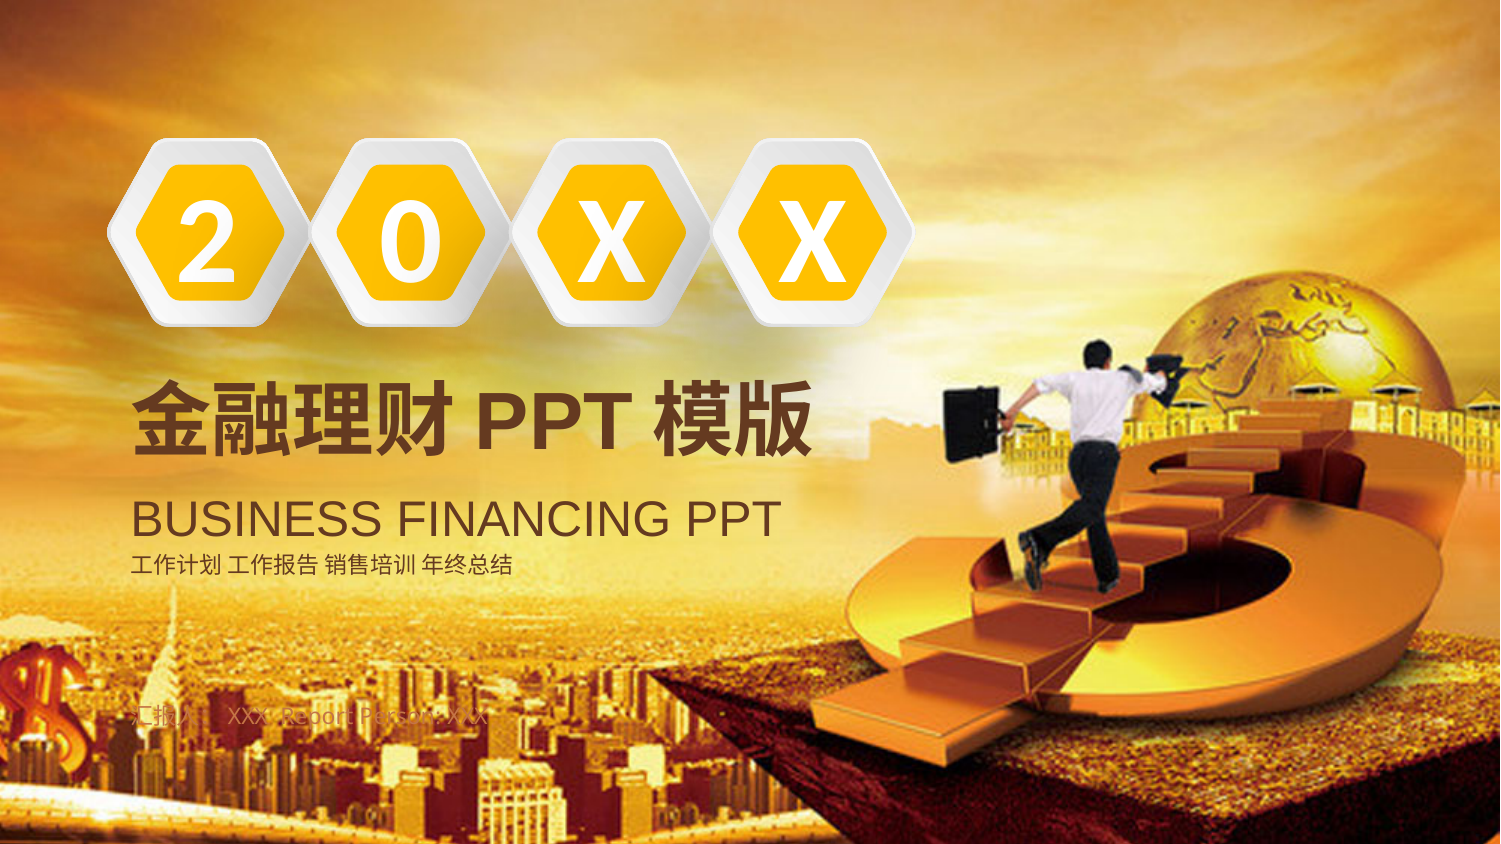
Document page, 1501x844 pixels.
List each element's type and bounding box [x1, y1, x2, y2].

picture [0, 0, 1501, 844]
text_box [307, 138, 508, 327]
text_box [508, 138, 708, 327]
text_box [106, 138, 307, 327]
text_box [708, 138, 916, 327]
